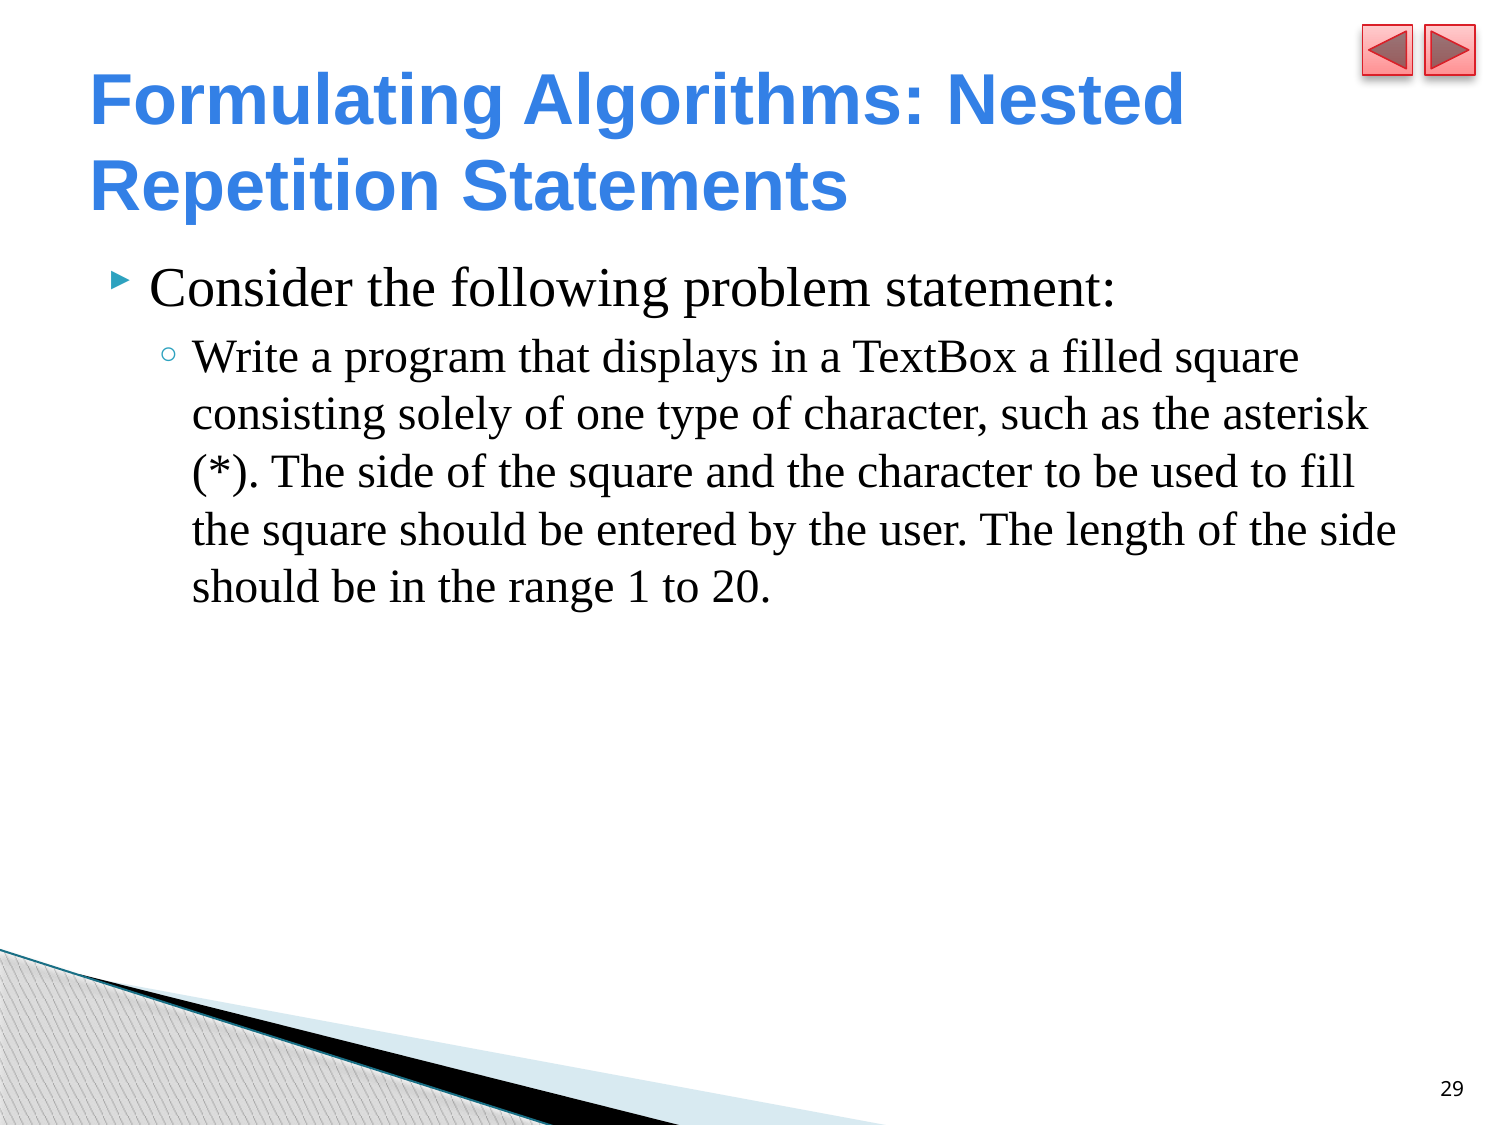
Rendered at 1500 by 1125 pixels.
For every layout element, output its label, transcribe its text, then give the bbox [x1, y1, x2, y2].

list Consider the following problem statement: Write a program that displays in a TextBox a filled square consisting solely of one type of character, such as the asterisk (*). The side of the square and the character to be used to fill the square should be entered by the user. The length of the side should be in the range 1 to 20. [74, 242, 1426, 986]
slide_number 29 [1418, 1051, 1479, 1112]
title Formulating Algorithms: Nested Repetition Statements [75, 45, 1425, 233]
